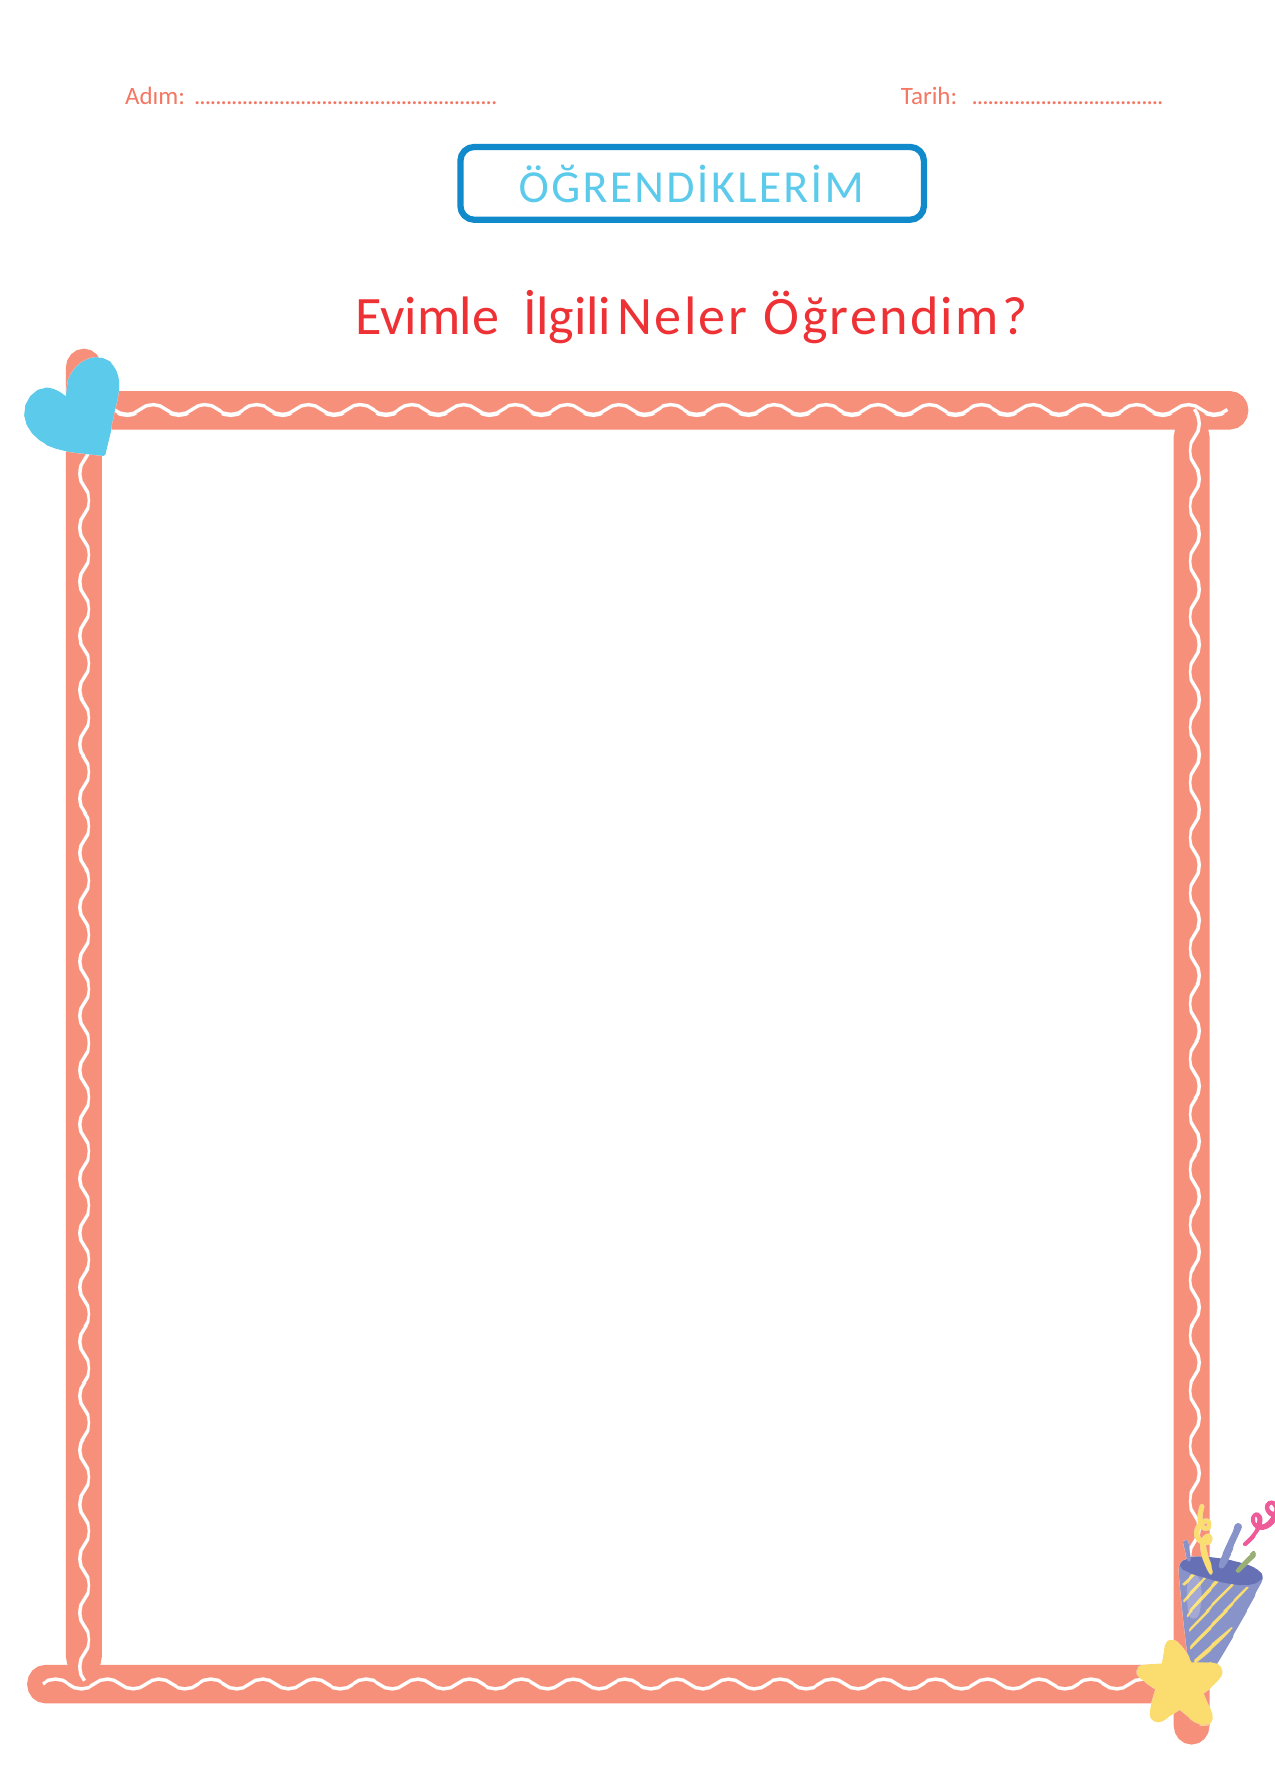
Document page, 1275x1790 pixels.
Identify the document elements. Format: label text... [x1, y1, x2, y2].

text_box [462, 146, 922, 154]
text_box Tarih: .................................... [898, 77, 1171, 110]
text_box ÖĞRENDİKLERİM Evimle İlgili Neler Öğrendim? [275, 154, 1110, 346]
text_box Adım: ......................................................... [122, 77, 505, 110]
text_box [24, 348, 1275, 1745]
